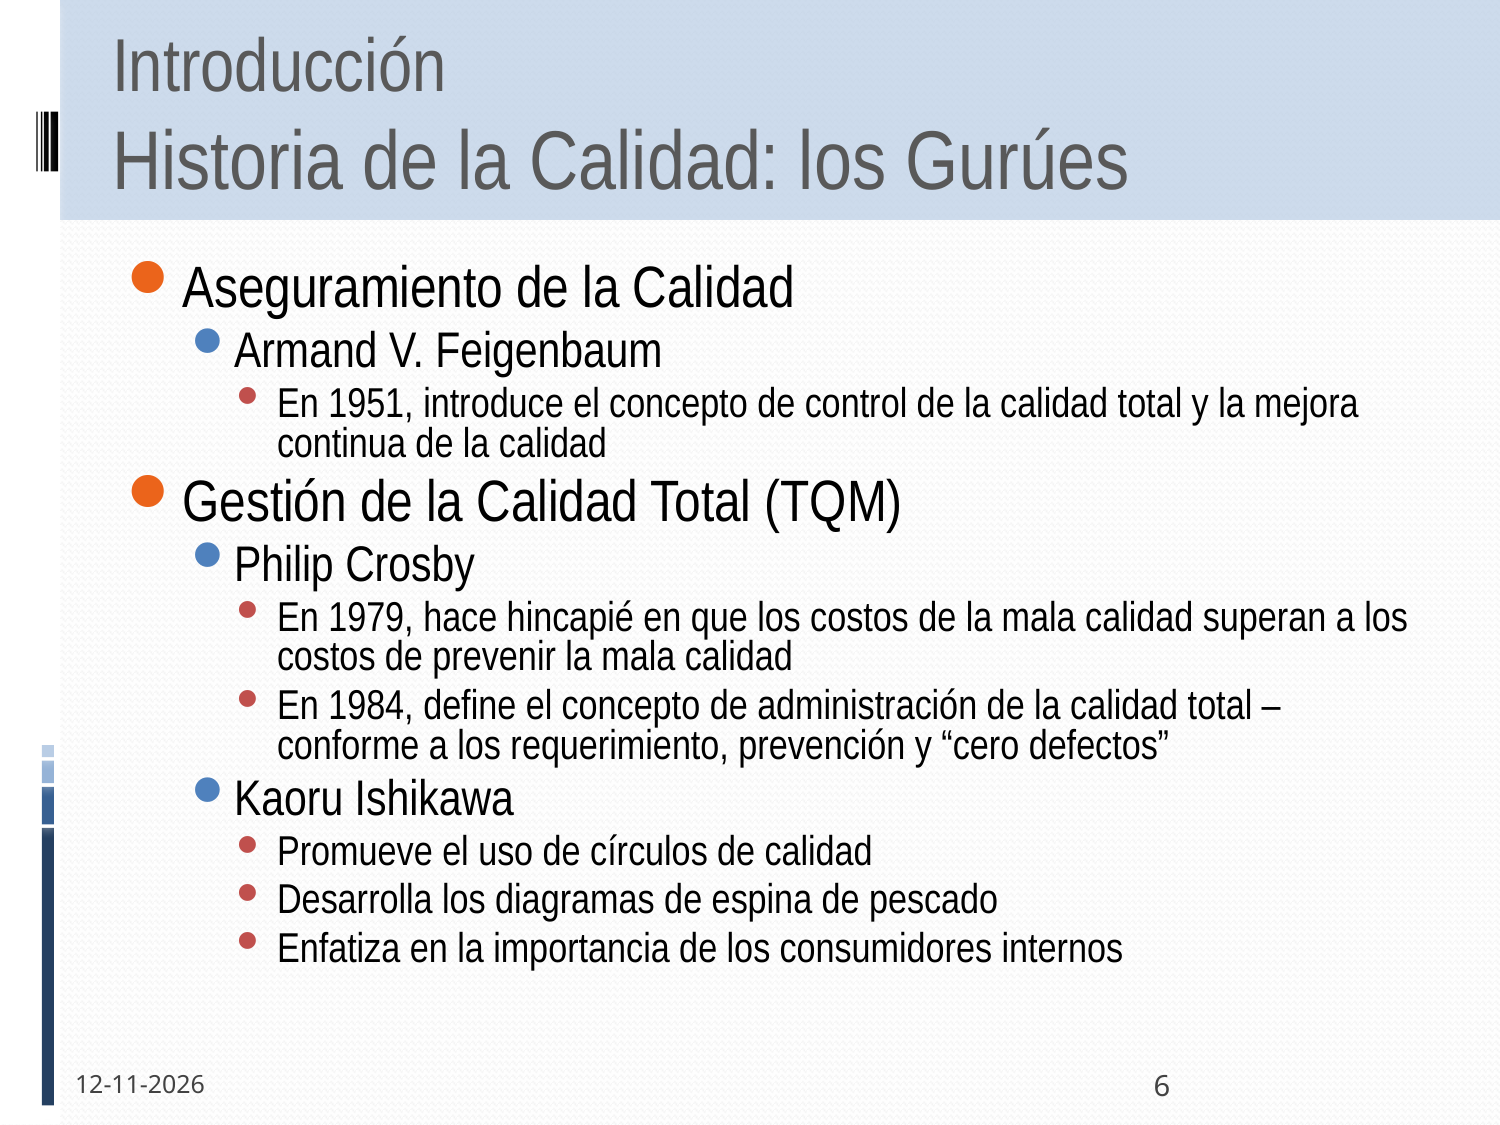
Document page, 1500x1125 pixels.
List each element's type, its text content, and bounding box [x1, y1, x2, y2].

list Aseguramiento de la Calidad Armand V. Feigenbaum En 1951, introduce el concepto de control de la calidad total y la mejora continua de la calidad Gestión de la Calidad Total (TQM) Philip Crosby En 1979, hace hincapié en que los costos de la mala calidad superan a los costos de prevenir la mala calidad En 1984, define el concepto de administración de la calidad total – conforme a los requerimiento, prevención y “cero defectos” Kaoru Ishikawa Promueve el uso de círculos de calidad Desarrolla los diagramas de espina de pescado Enfatiza en la importancia de los consumidores internos [111, 255, 1436, 1038]
slide_number 6 [1045, 1046, 1171, 1107]
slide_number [75, 1042, 243, 1103]
title Introducción Historia de la Calidad: los Gurúes [111, 18, 1436, 207]
